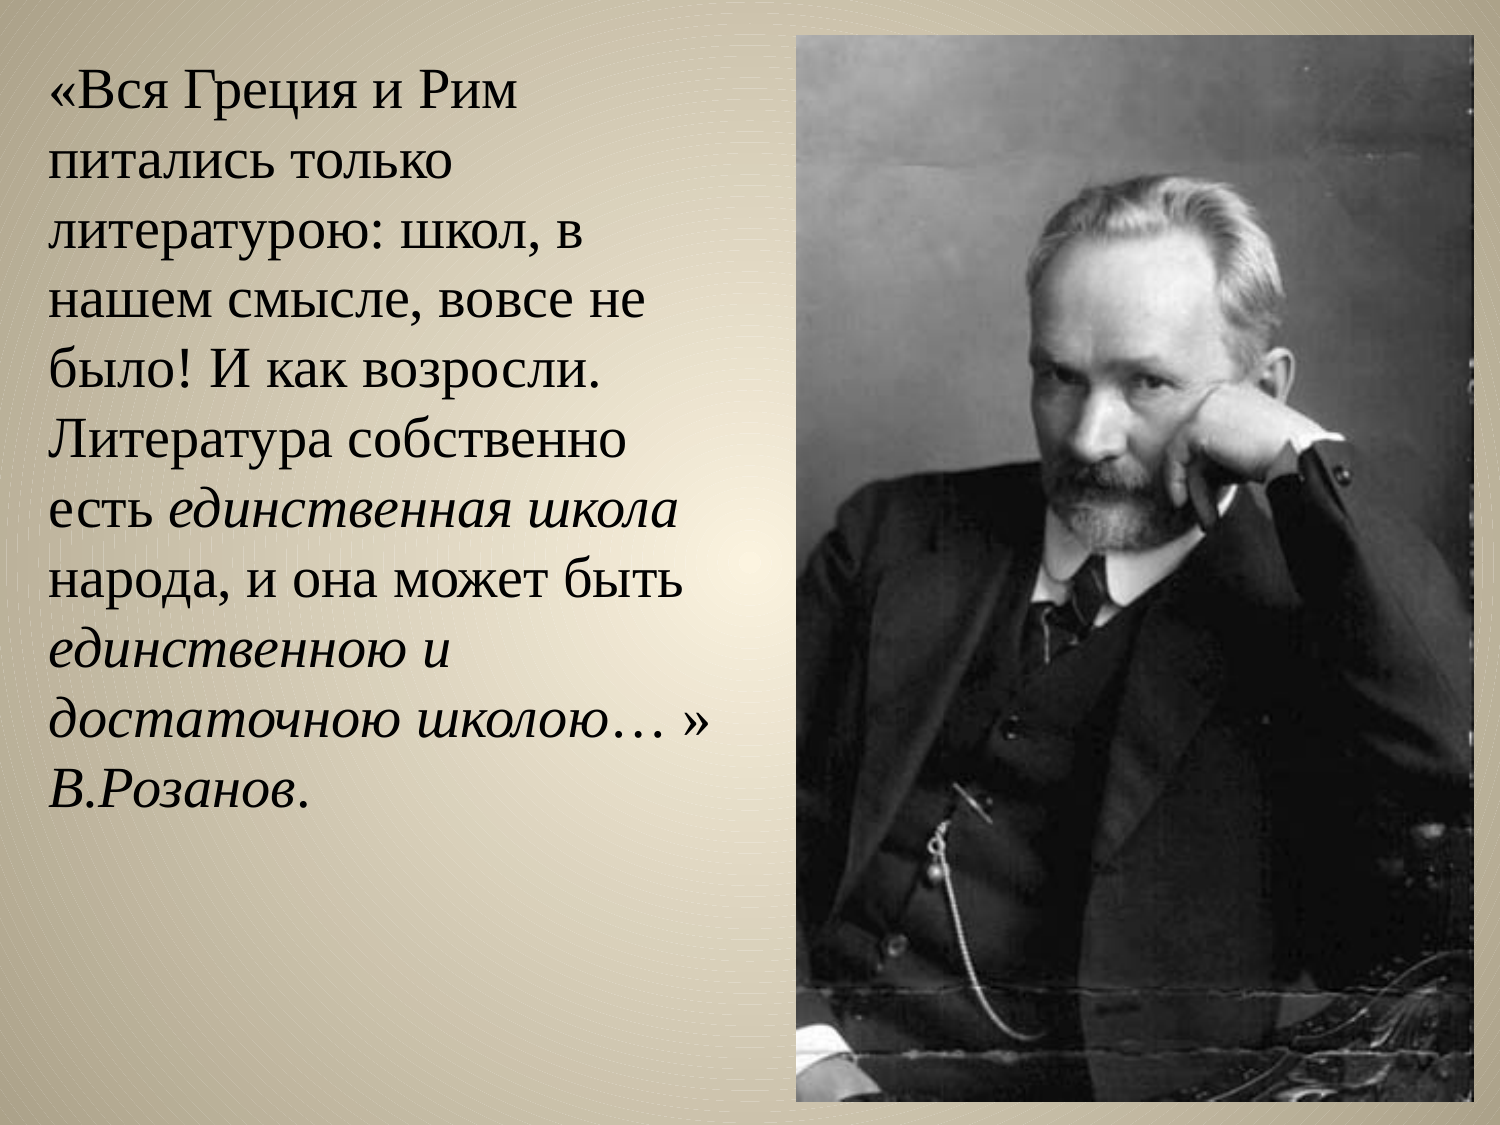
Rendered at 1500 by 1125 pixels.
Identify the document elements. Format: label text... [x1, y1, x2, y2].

picture [796, 35, 1474, 1102]
list «Вся Греция и Рим питались только литературою: школ, в нашем смысле, вовсе не было! И как возросли. Литература собственно есть единственная школа народа, и она может быть единственною и достаточною школою… » В.Розанов. [41, 42, 750, 1005]
